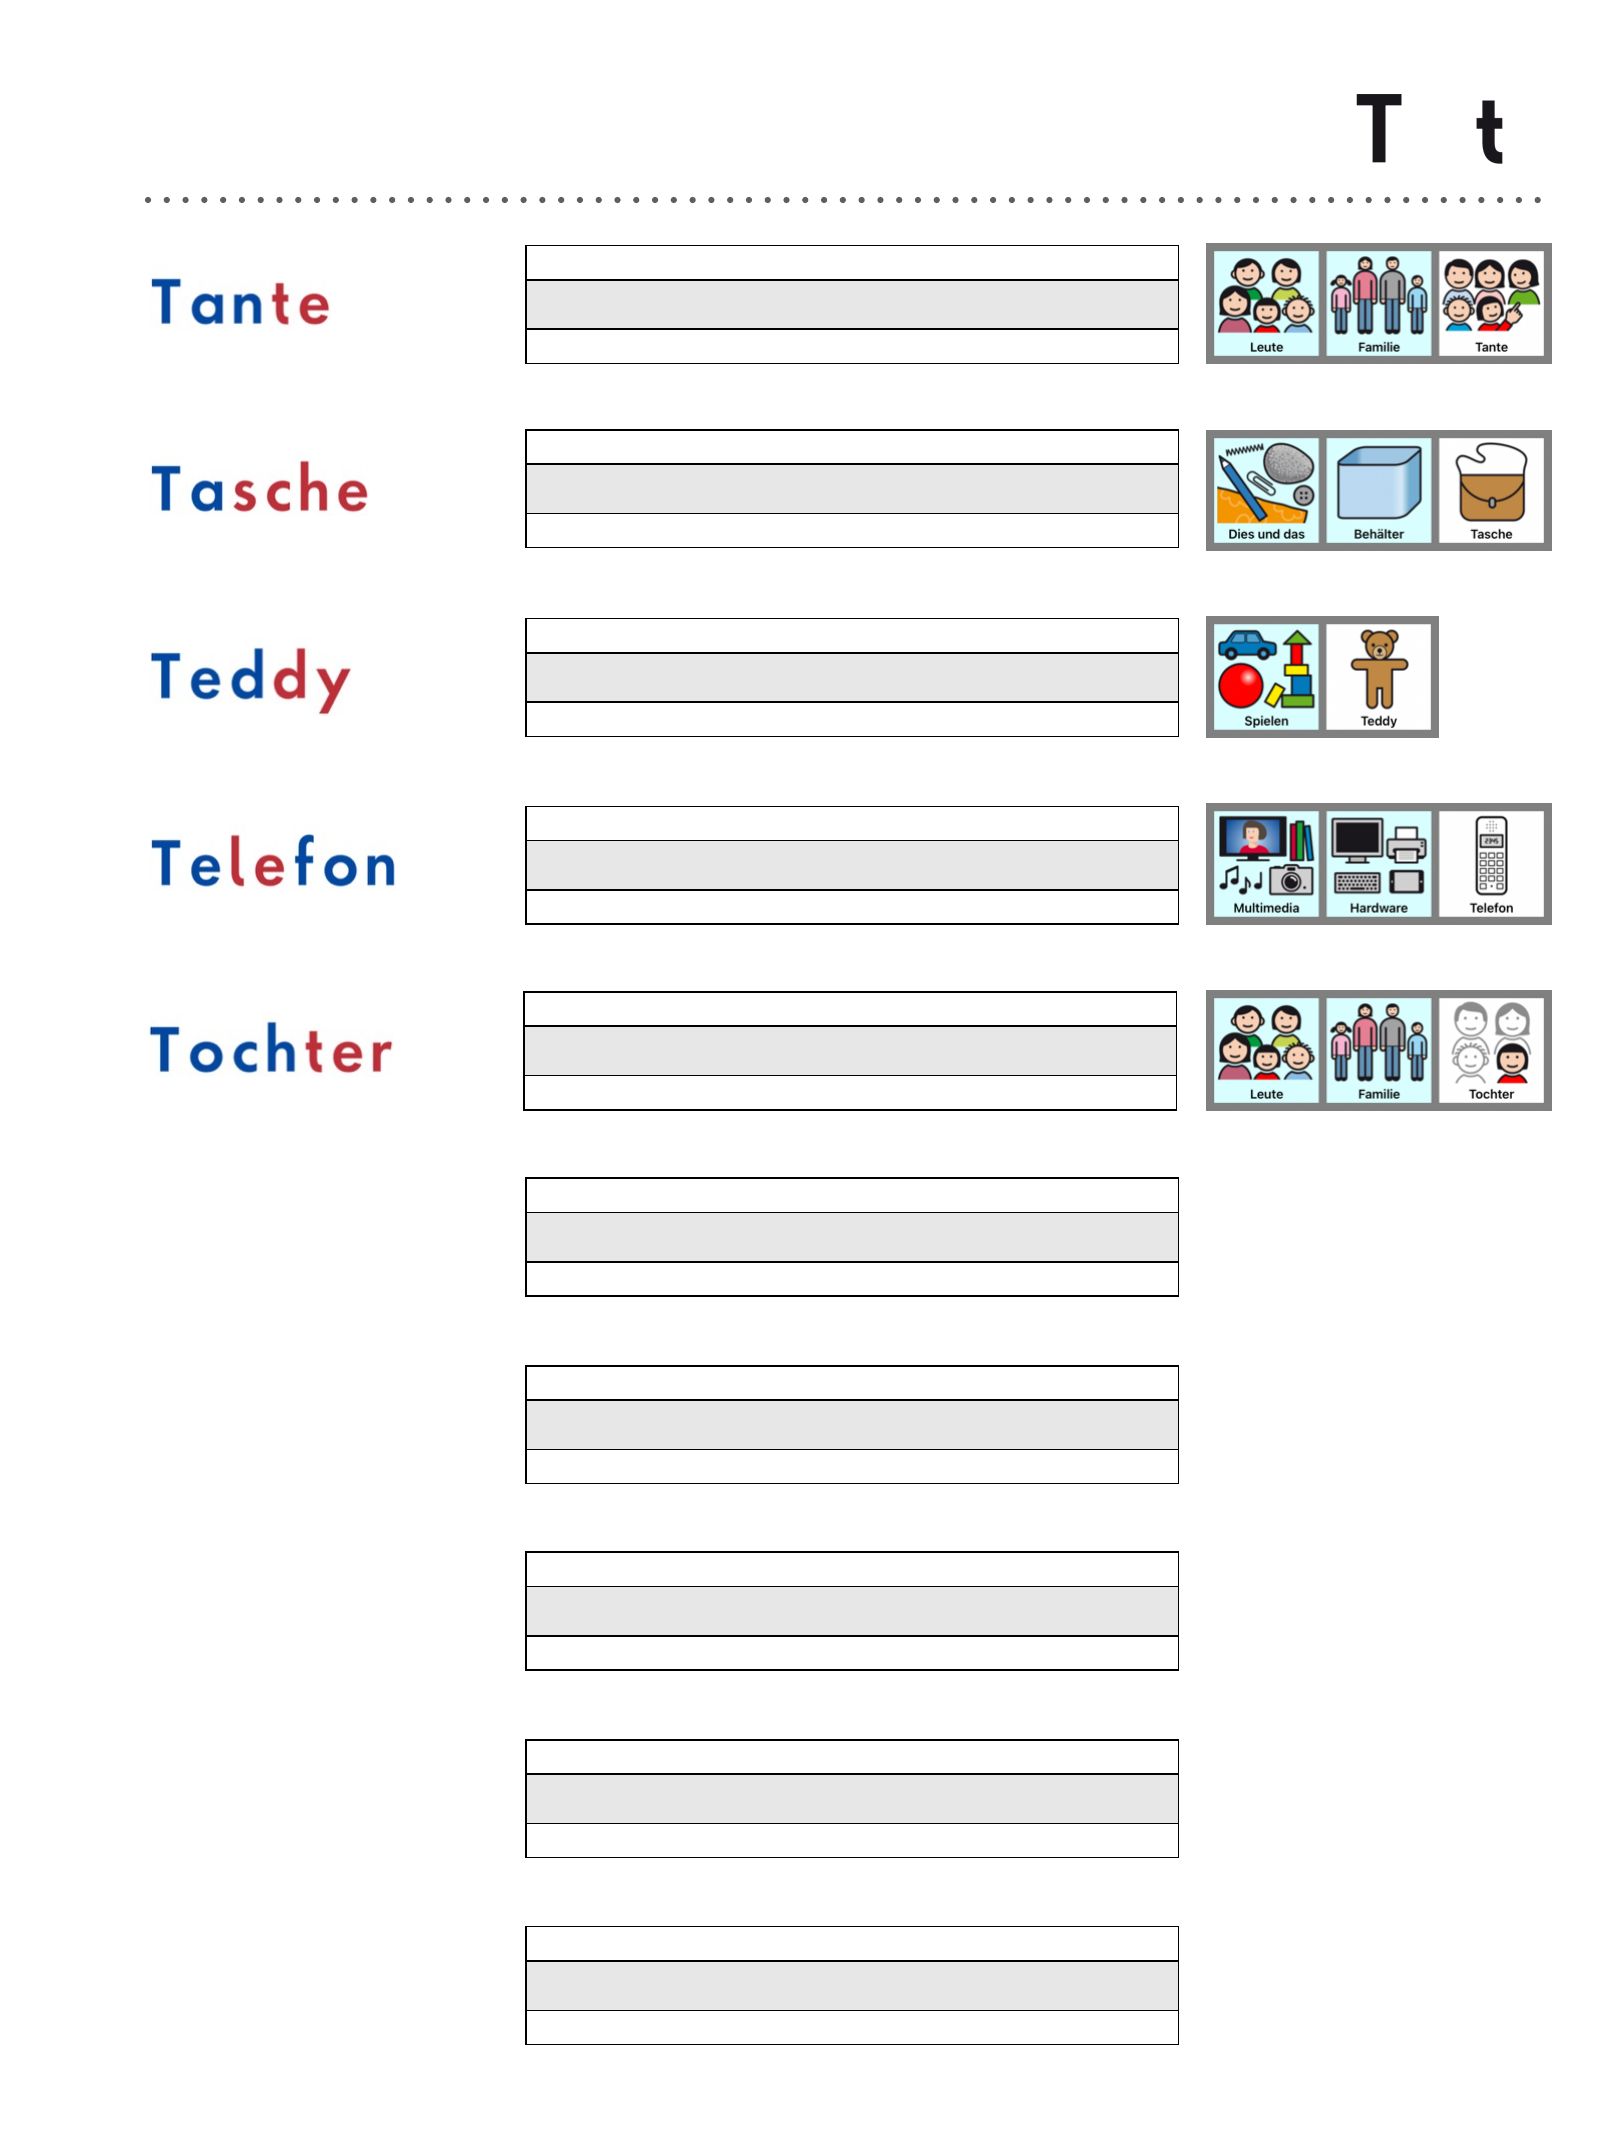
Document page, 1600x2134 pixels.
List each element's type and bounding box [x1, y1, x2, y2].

text_box [525, 1551, 1179, 1671]
picture [1206, 616, 1440, 738]
picture [149, 1012, 394, 1090]
text_box [525, 1926, 1179, 2045]
text_box [525, 1177, 1179, 1297]
text_box [525, 429, 1179, 548]
picture [1306, 69, 1562, 191]
picture [1206, 430, 1552, 551]
picture [150, 264, 331, 342]
text_box [525, 806, 1179, 925]
picture [1206, 990, 1552, 1112]
picture [1206, 803, 1552, 925]
text_box [525, 245, 1179, 364]
picture [149, 451, 370, 529]
picture [149, 825, 398, 903]
text_box [525, 1739, 1179, 1858]
picture [1206, 243, 1552, 365]
text_box [525, 618, 1179, 737]
text_box [525, 1365, 1179, 1484]
picture [150, 638, 352, 716]
text_box [523, 991, 1177, 1111]
